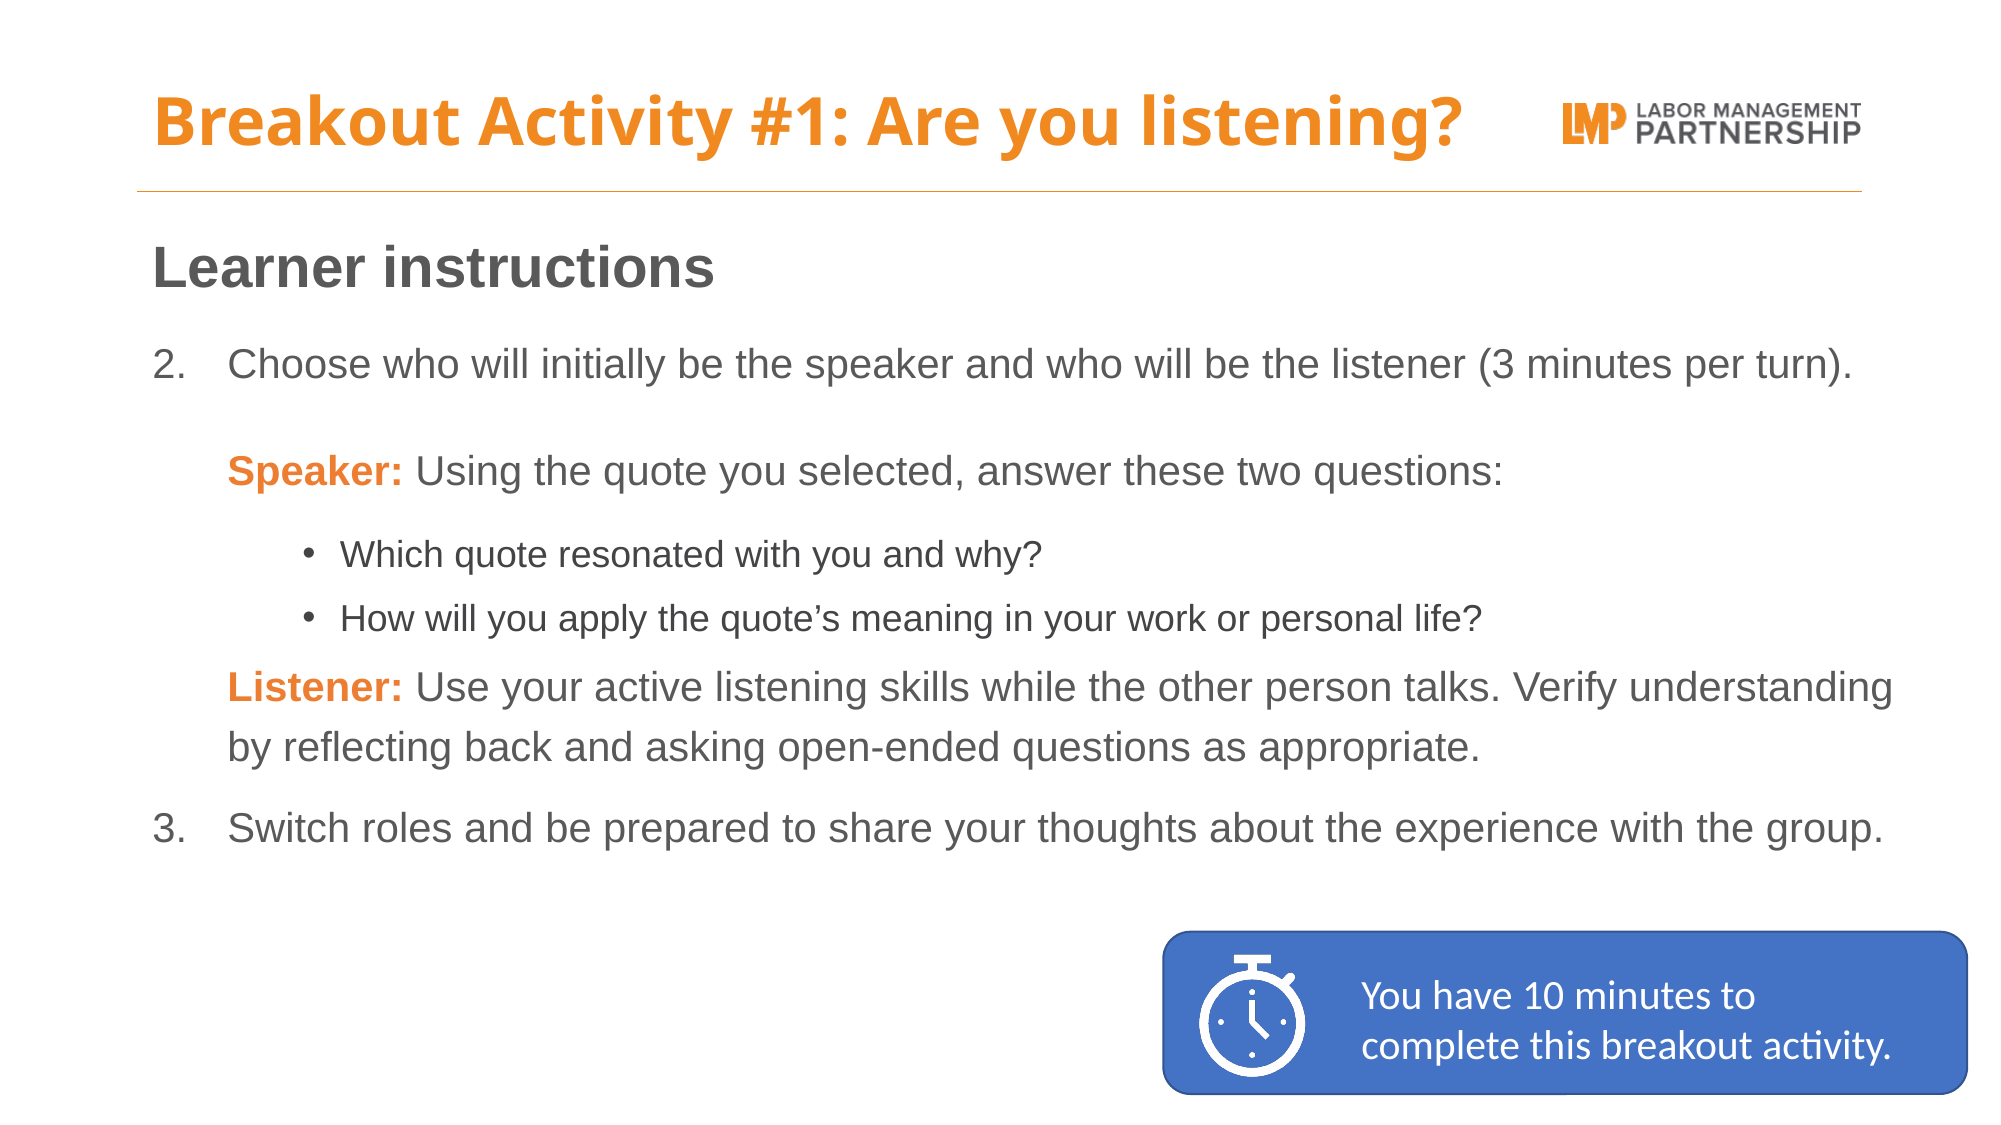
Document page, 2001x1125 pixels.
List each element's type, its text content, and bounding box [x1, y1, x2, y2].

picture [1562, 103, 1863, 144]
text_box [1163, 931, 1968, 1094]
list Learner instructions Choose who will initially be the speaker and who will be the listener (3 minutes per turn). Speaker: Using the quote you selected, answer these two questions: Which quote resonated with you and why? How will you apply the quote’s meaning in your work or personal life? Listener: Use your active listening skills while the other person talks. Verify understanding by reflecting back and asking open-ended questions as appropriate. Switch roles and be prepared to share your thoughts about the experience with the group. [137, 216, 1945, 1068]
title Breakout Activity #1: Are you listening? [137, 59, 1529, 188]
